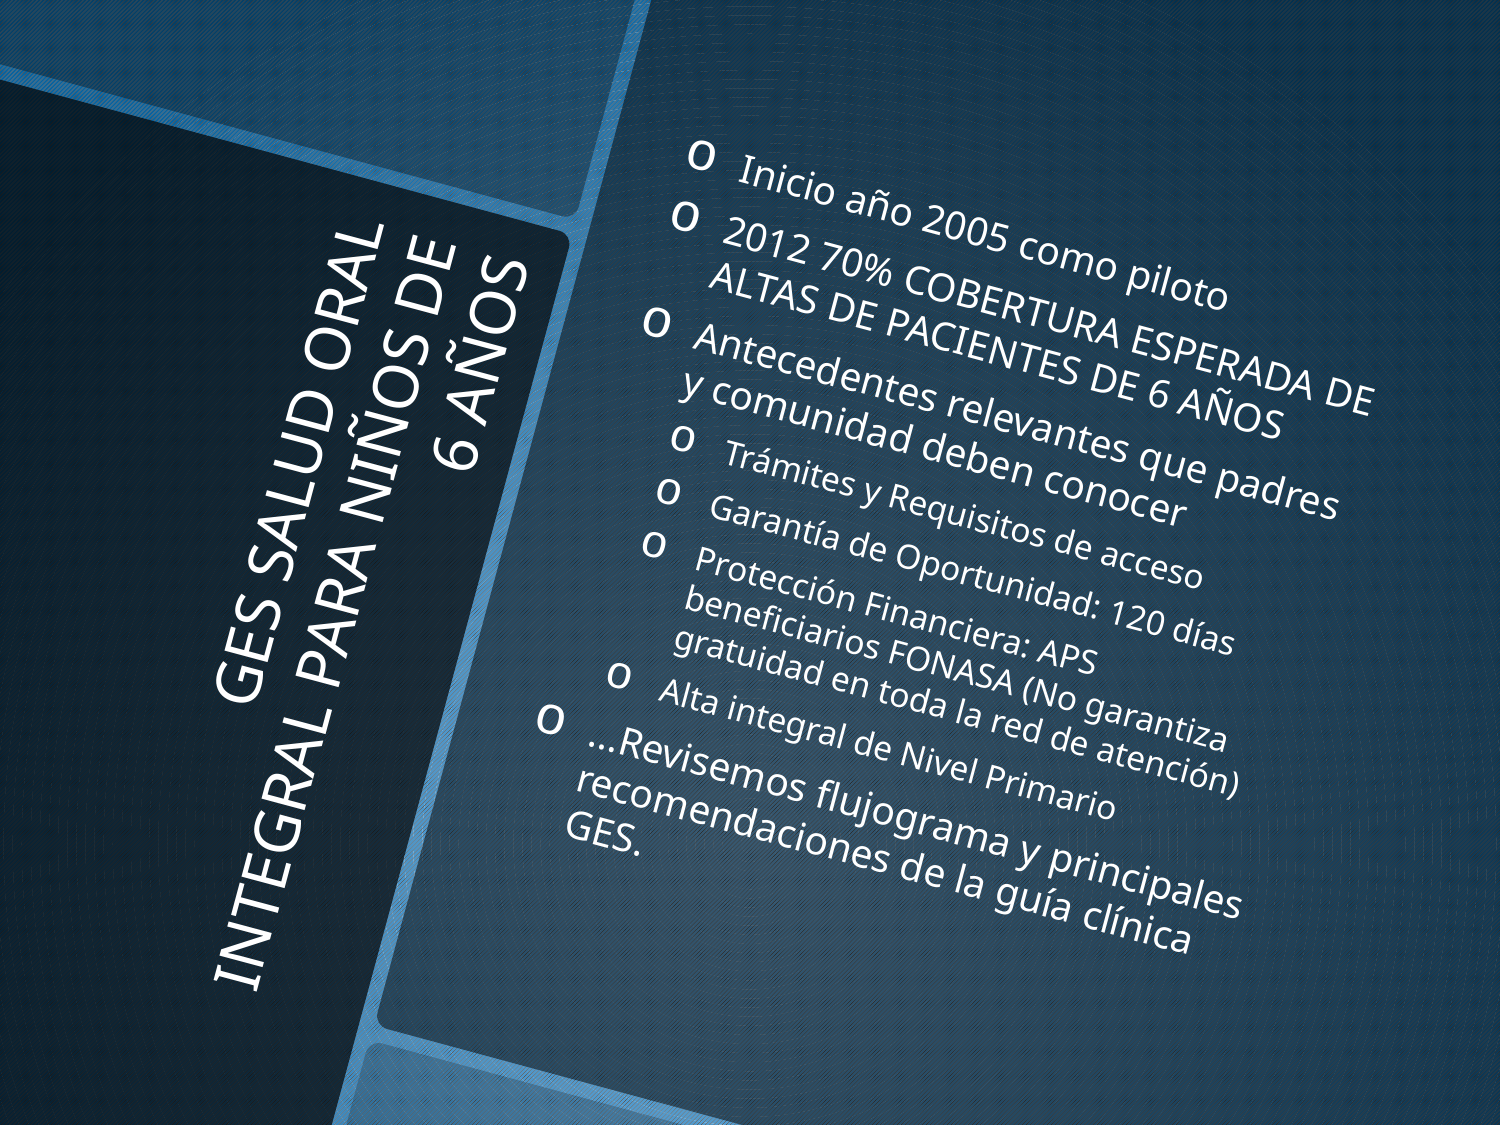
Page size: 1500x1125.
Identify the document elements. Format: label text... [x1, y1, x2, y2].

title GES SALUD ORAL INTEGRAL PARA NIÑOS DE 6 AÑOS [69, 181, 554, 1056]
list Inicio año 2005 como piloto 2012 70% COBERTURA ESPERADA DE ALTAS DE PACIENTES DE 6 AÑOS Antecedentes relevantes que padres y comunidad deben conocer Trámites y Requisitos de acceso Garantía de Oportunidad: 120 días Protección Financiera: APS beneficiarios FONASA (No garantiza gratuidad en toda la red de atención) Alta integral de Nivel Primario …Revisemos flujograma y principales recomendaciones de la guía clínica GES. [476, 72, 1430, 1075]
